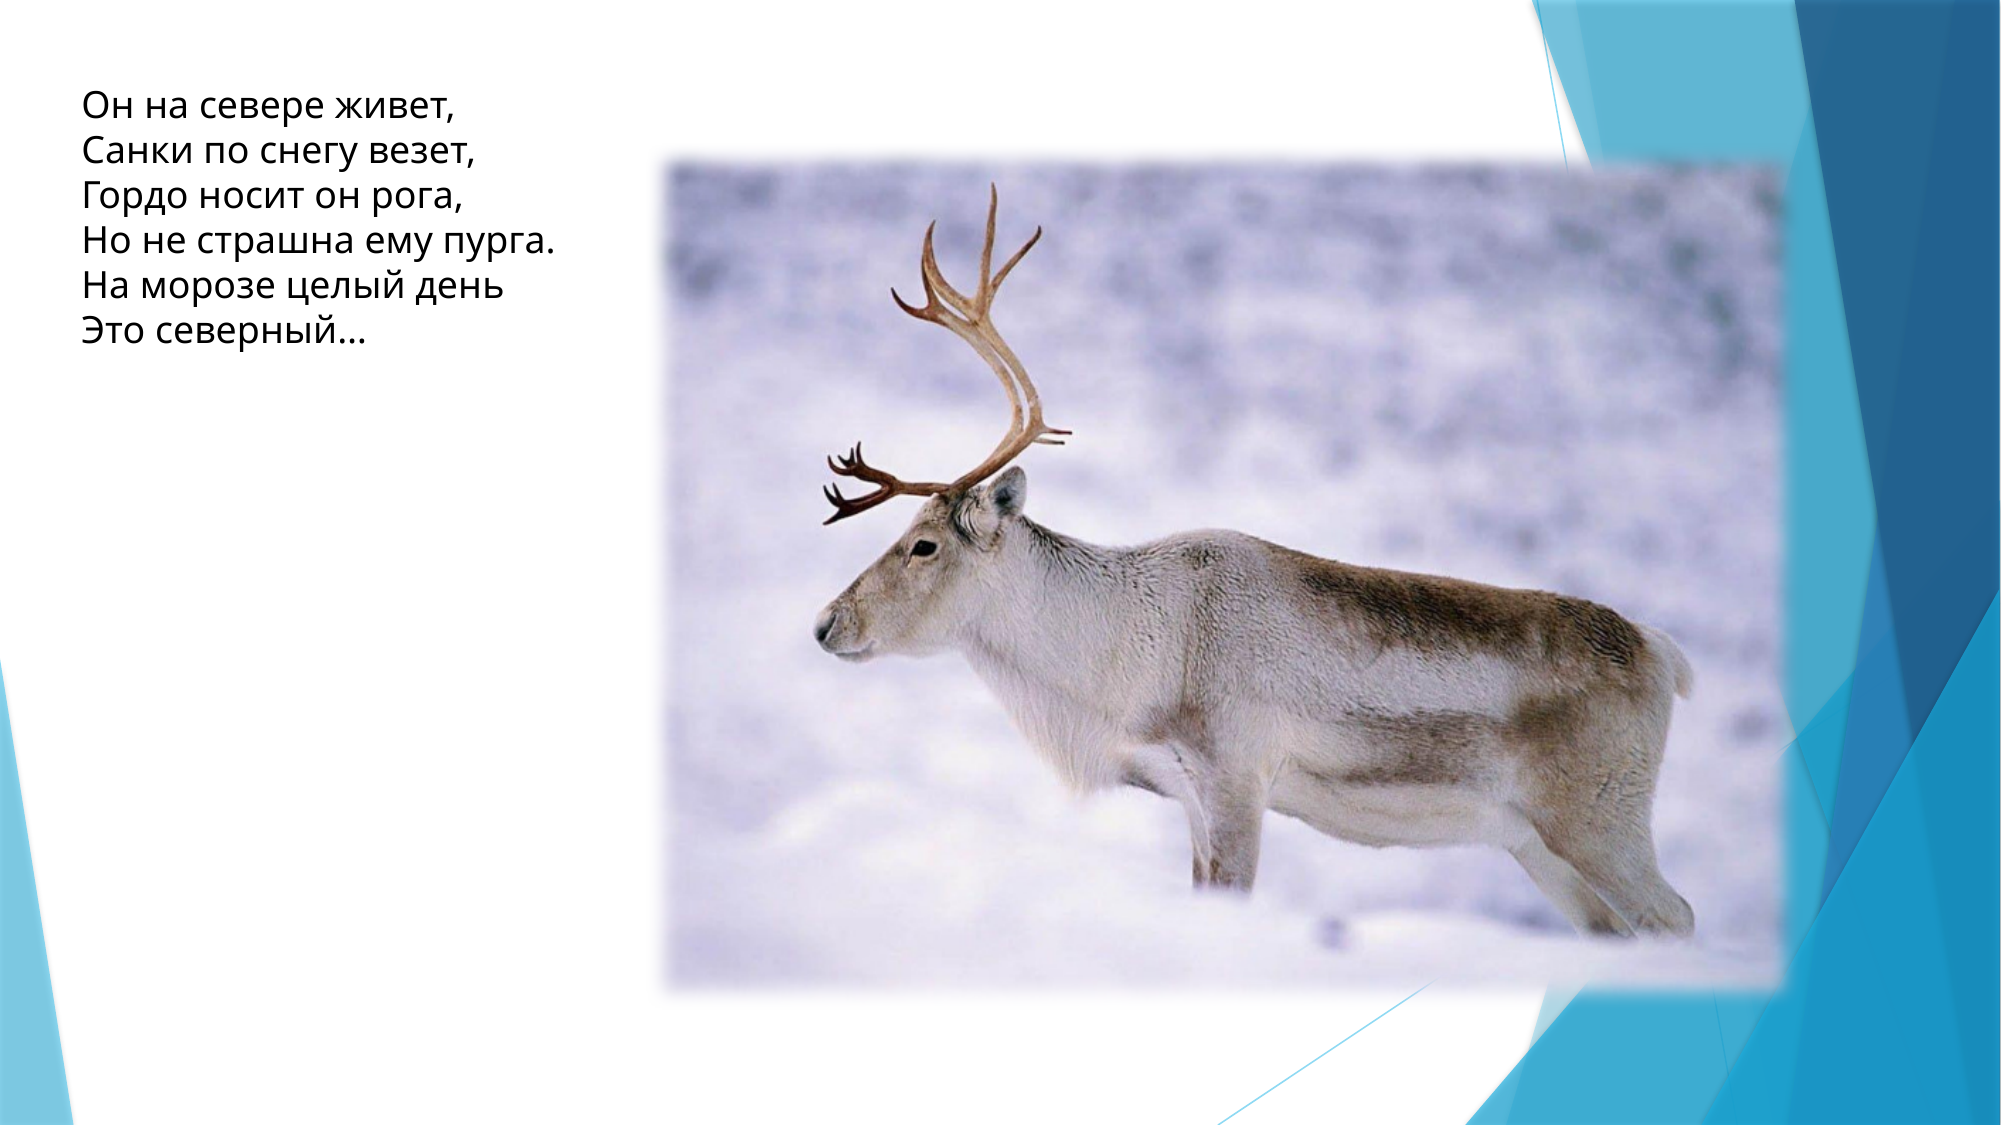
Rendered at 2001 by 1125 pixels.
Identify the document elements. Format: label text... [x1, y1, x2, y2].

picture [645, 142, 1803, 1010]
text_box Он на севере живет, Санки по снегу везет, Гордо носит он рога, Но не страшна ему пурга. На морозе целый день Это северный… [66, 73, 675, 359]
